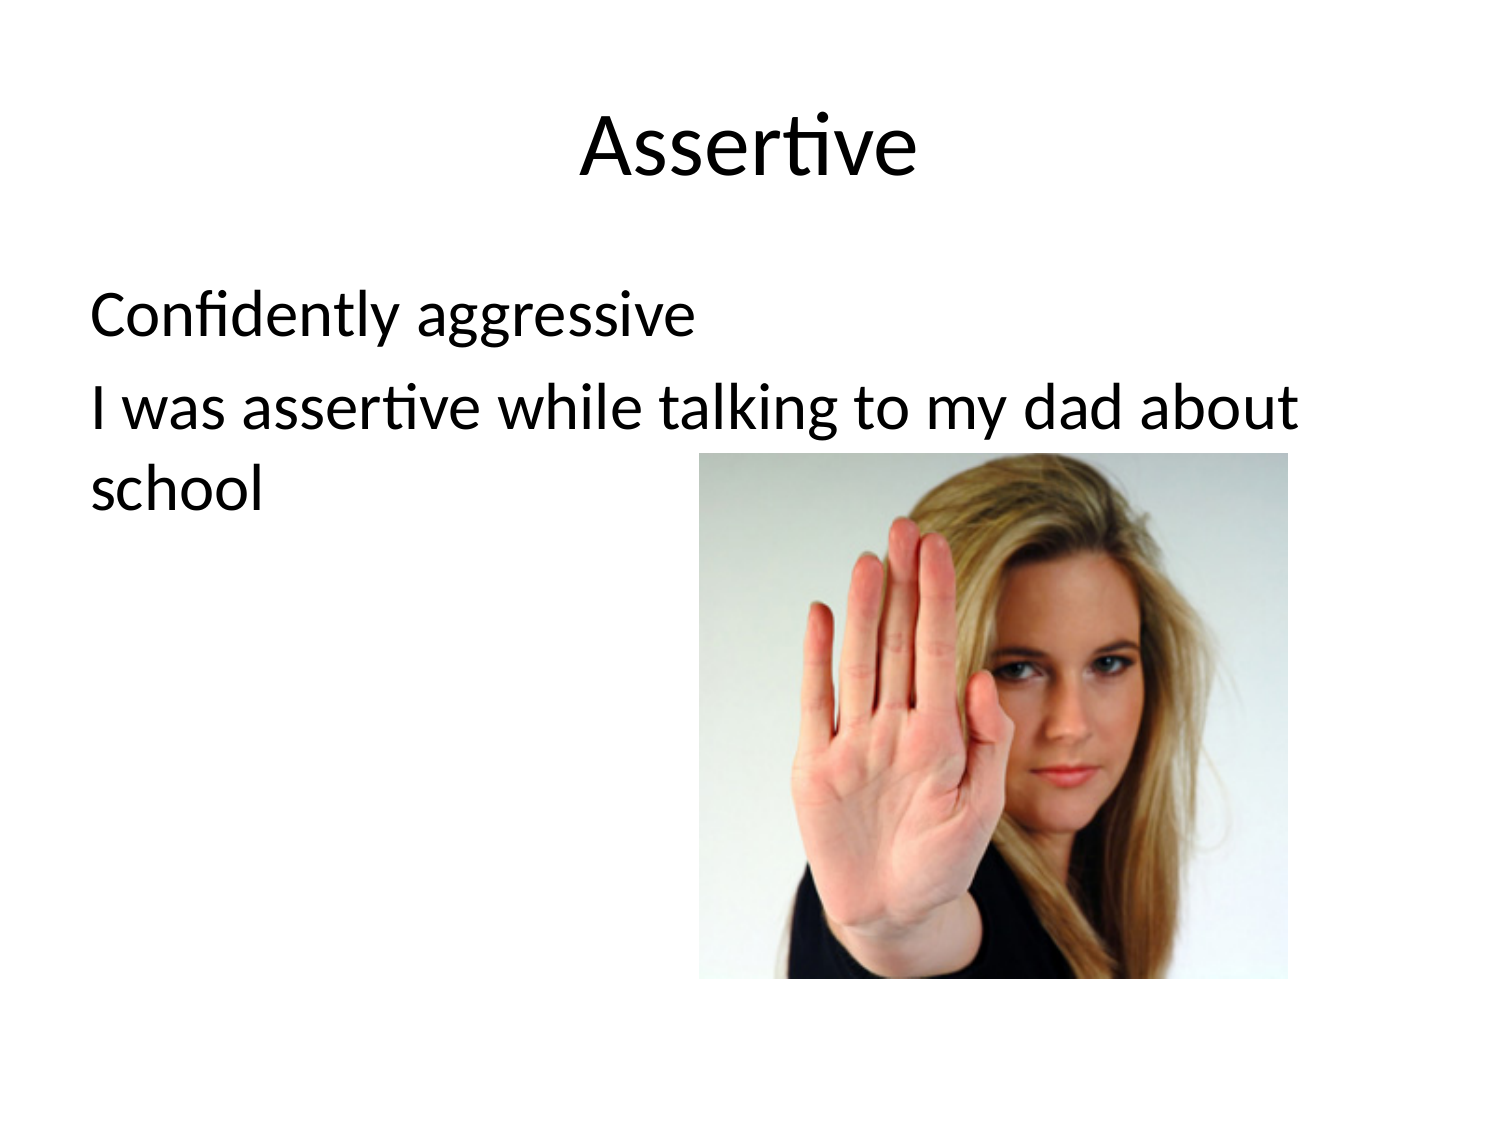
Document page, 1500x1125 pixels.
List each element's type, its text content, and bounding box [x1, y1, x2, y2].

list Confidently aggressive I was assertive while talking to my dad about school [75, 262, 1425, 1005]
picture [699, 453, 1288, 979]
title Assertive [75, 45, 1425, 233]
